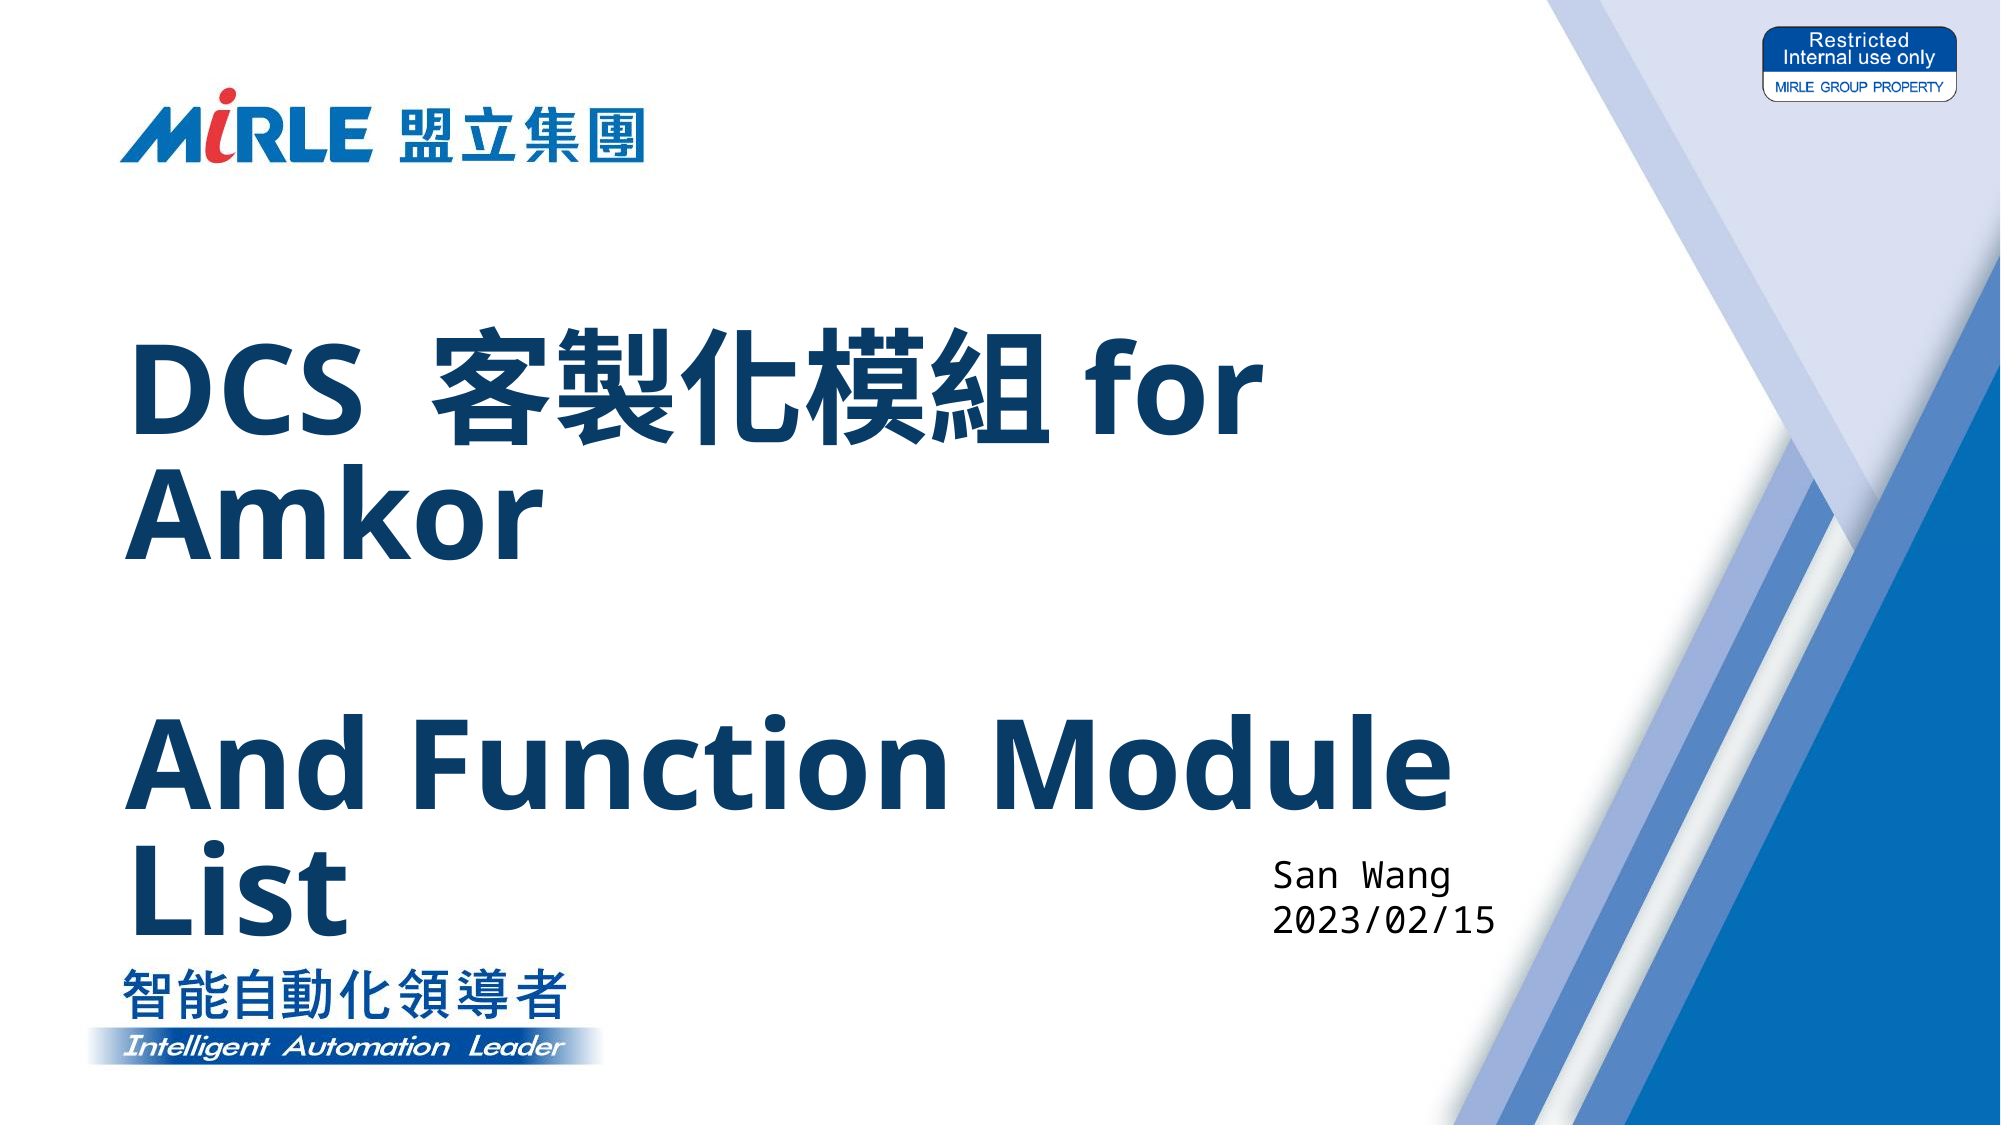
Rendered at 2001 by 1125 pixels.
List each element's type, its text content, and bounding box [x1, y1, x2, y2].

text_box DCS 客製化模組for Amkor And Function Module List [110, 327, 1720, 477]
picture [0, 0, 2001, 1125]
text_box San Wang 2023/02/15 [1256, 844, 1630, 949]
